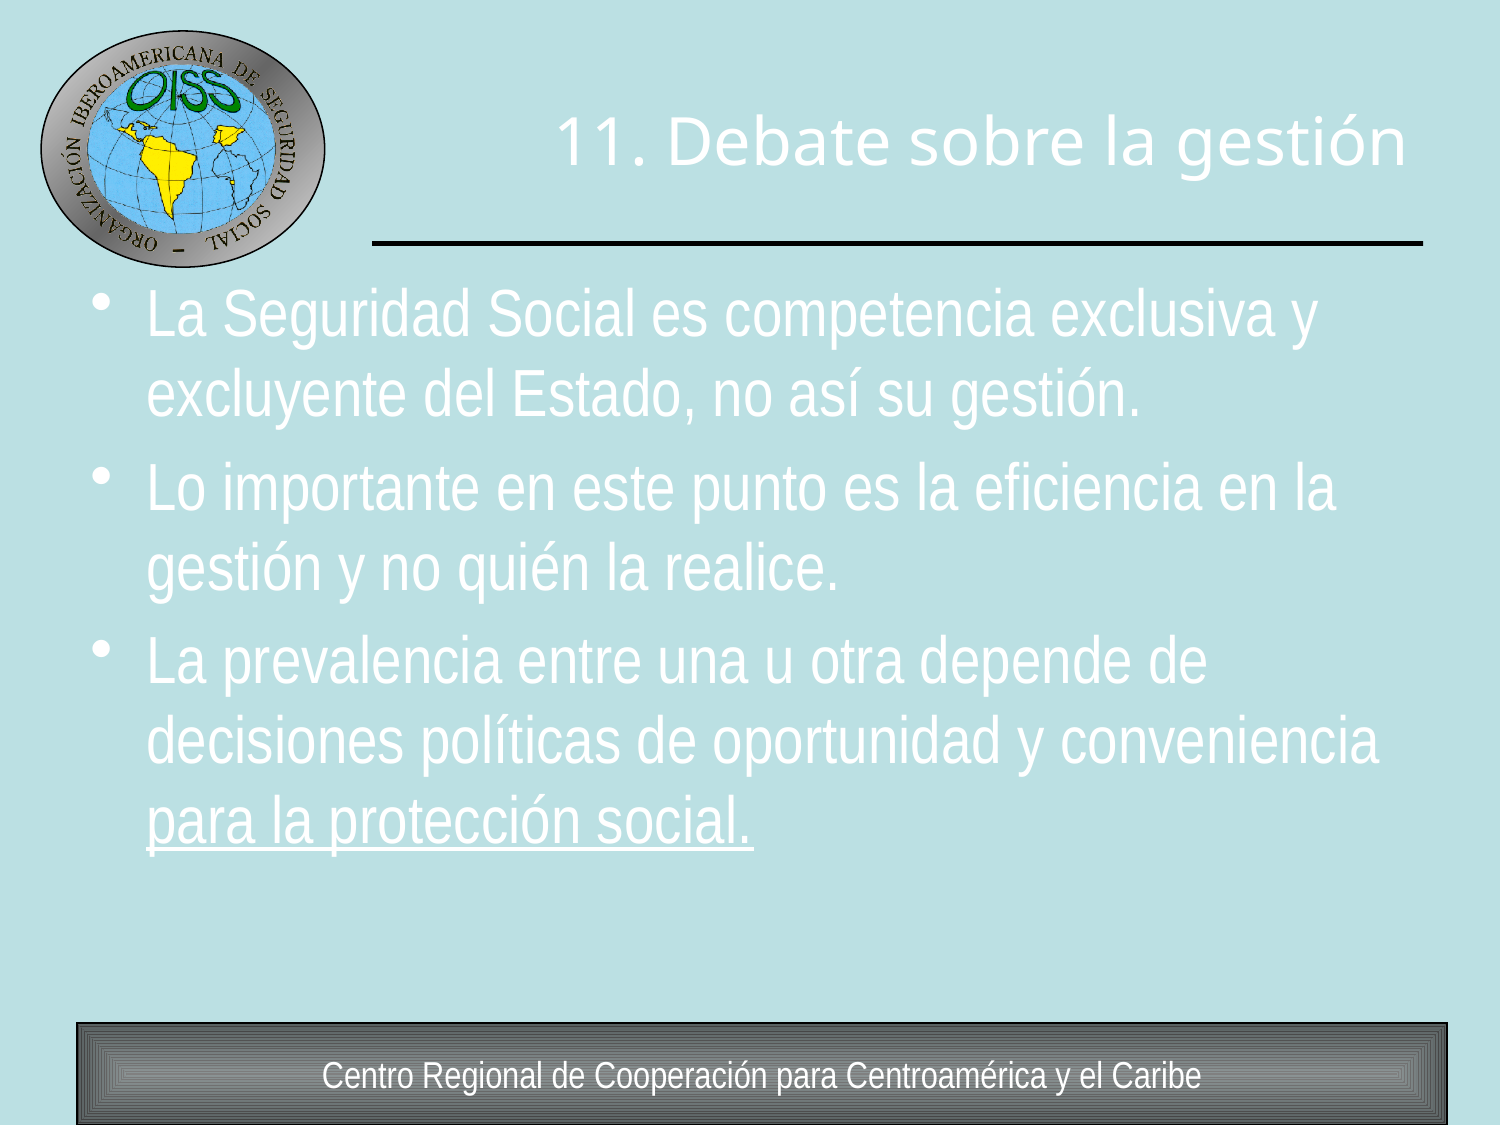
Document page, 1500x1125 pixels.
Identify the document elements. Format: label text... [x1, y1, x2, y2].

list La Seguridad Social es competencia exclusiva y excluyente del Estado, no así su gestión. Lo importante en este punto es la eficiencia en la gestión y no quién la realice. La prevalencia entre una u otra depende de decisiones políticas de oportunidad y conveniencia para la protección social. [74, 262, 1426, 1006]
picture [53, 42, 302, 263]
title 11. Debate sobre la gestión [371, 44, 1426, 233]
